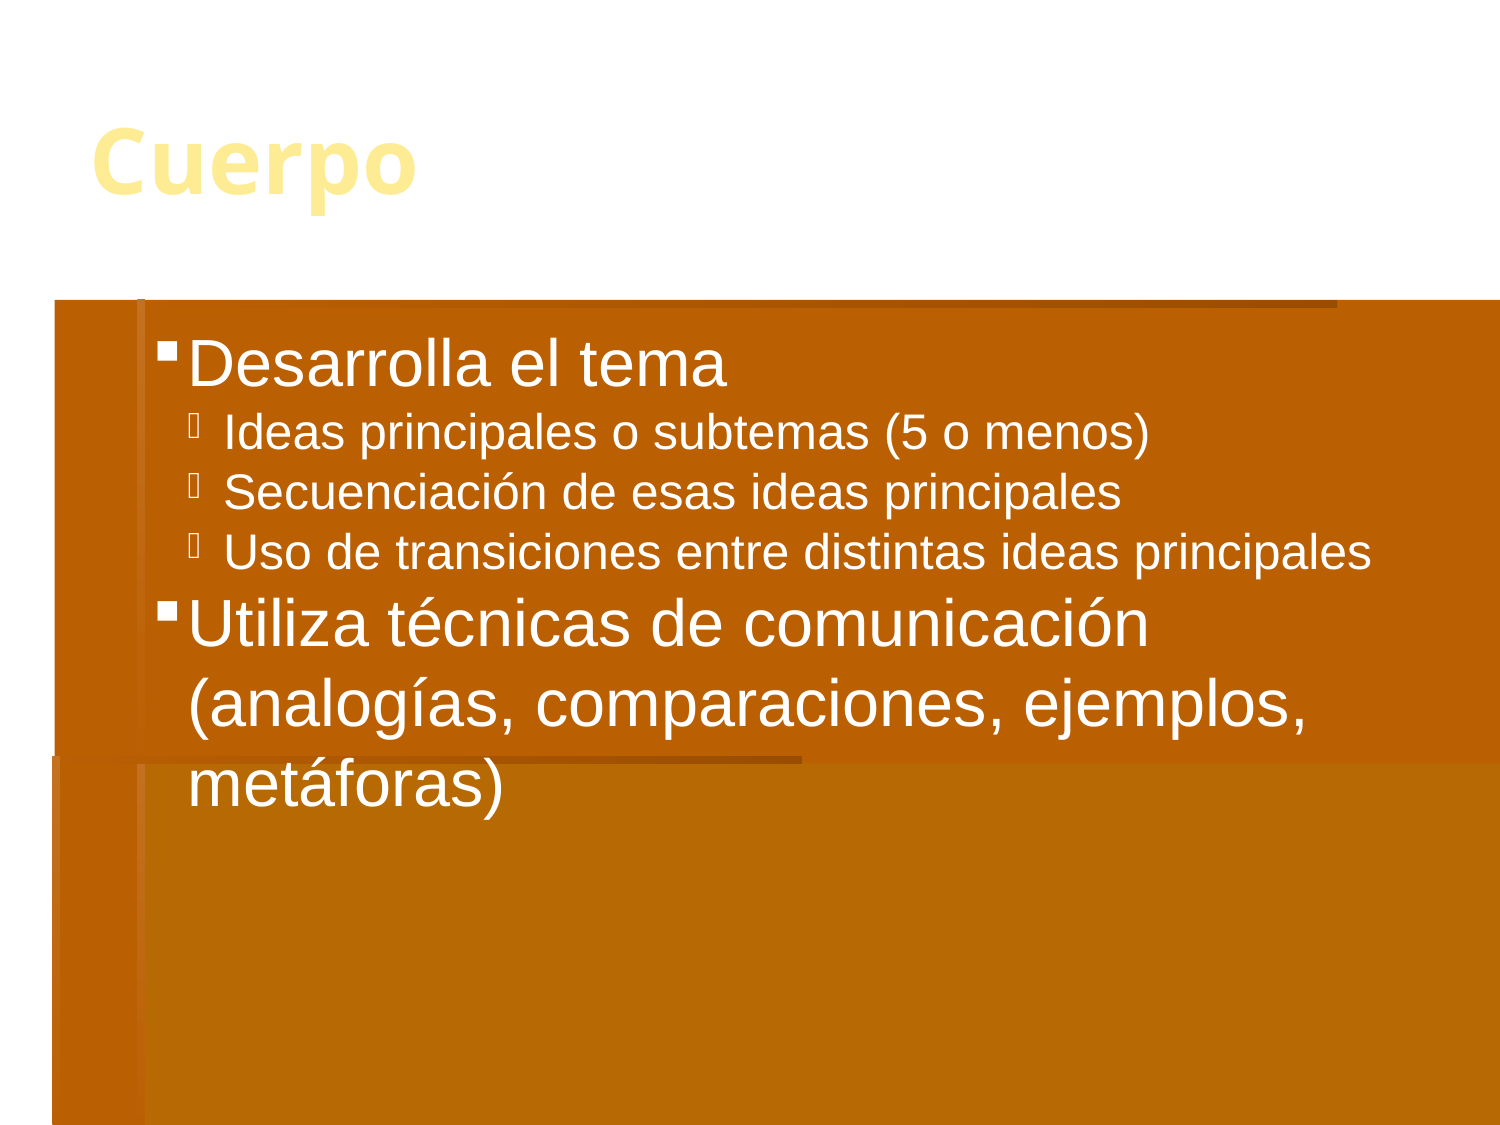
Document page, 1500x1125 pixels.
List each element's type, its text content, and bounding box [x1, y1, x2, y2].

text_box Desarrolla el tema Ideas principales o subtemas (5 o menos) Secuenciación de esas ideas principales Uso de transiciones entre distintas ideas principales Utiliza técnicas de comunicación (analogías, comparaciones, ejemplos, metáforas) [137, 312, 1451, 1000]
text_box Cuerpo [75, 40, 1451, 275]
